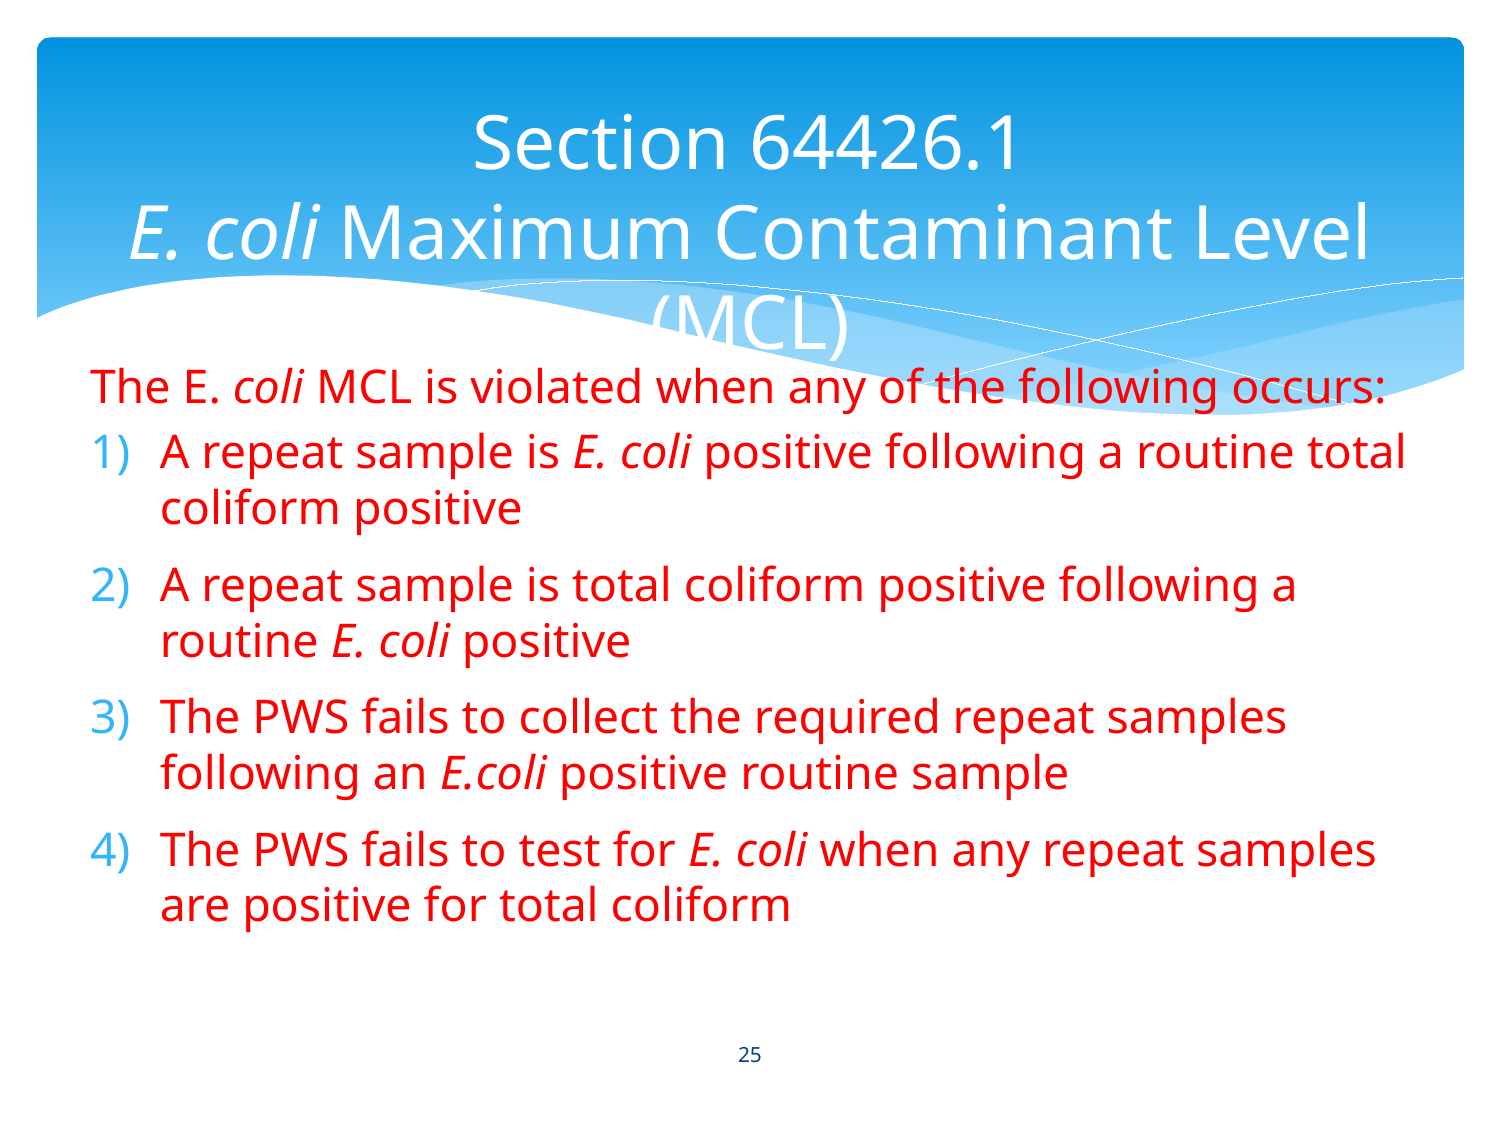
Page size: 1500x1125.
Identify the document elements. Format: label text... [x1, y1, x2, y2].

list The E. coli MCL is violated when any of the following occurs: A repeat sample is E. coli positive following a routine total coliform positive A repeat sample is total coliform positive following a routine E. coli positive The PWS fails to collect the required repeat samples following an E.coli positive routine sample The PWS fails to test for E. coli when any repeat samples are positive for total coliform [75, 418, 1425, 988]
text_box Section 64426.1 E. coli Maximum Contaminant Level (MCL) [50, 87, 1450, 418]
slide_number 25 [654, 1025, 846, 1086]
